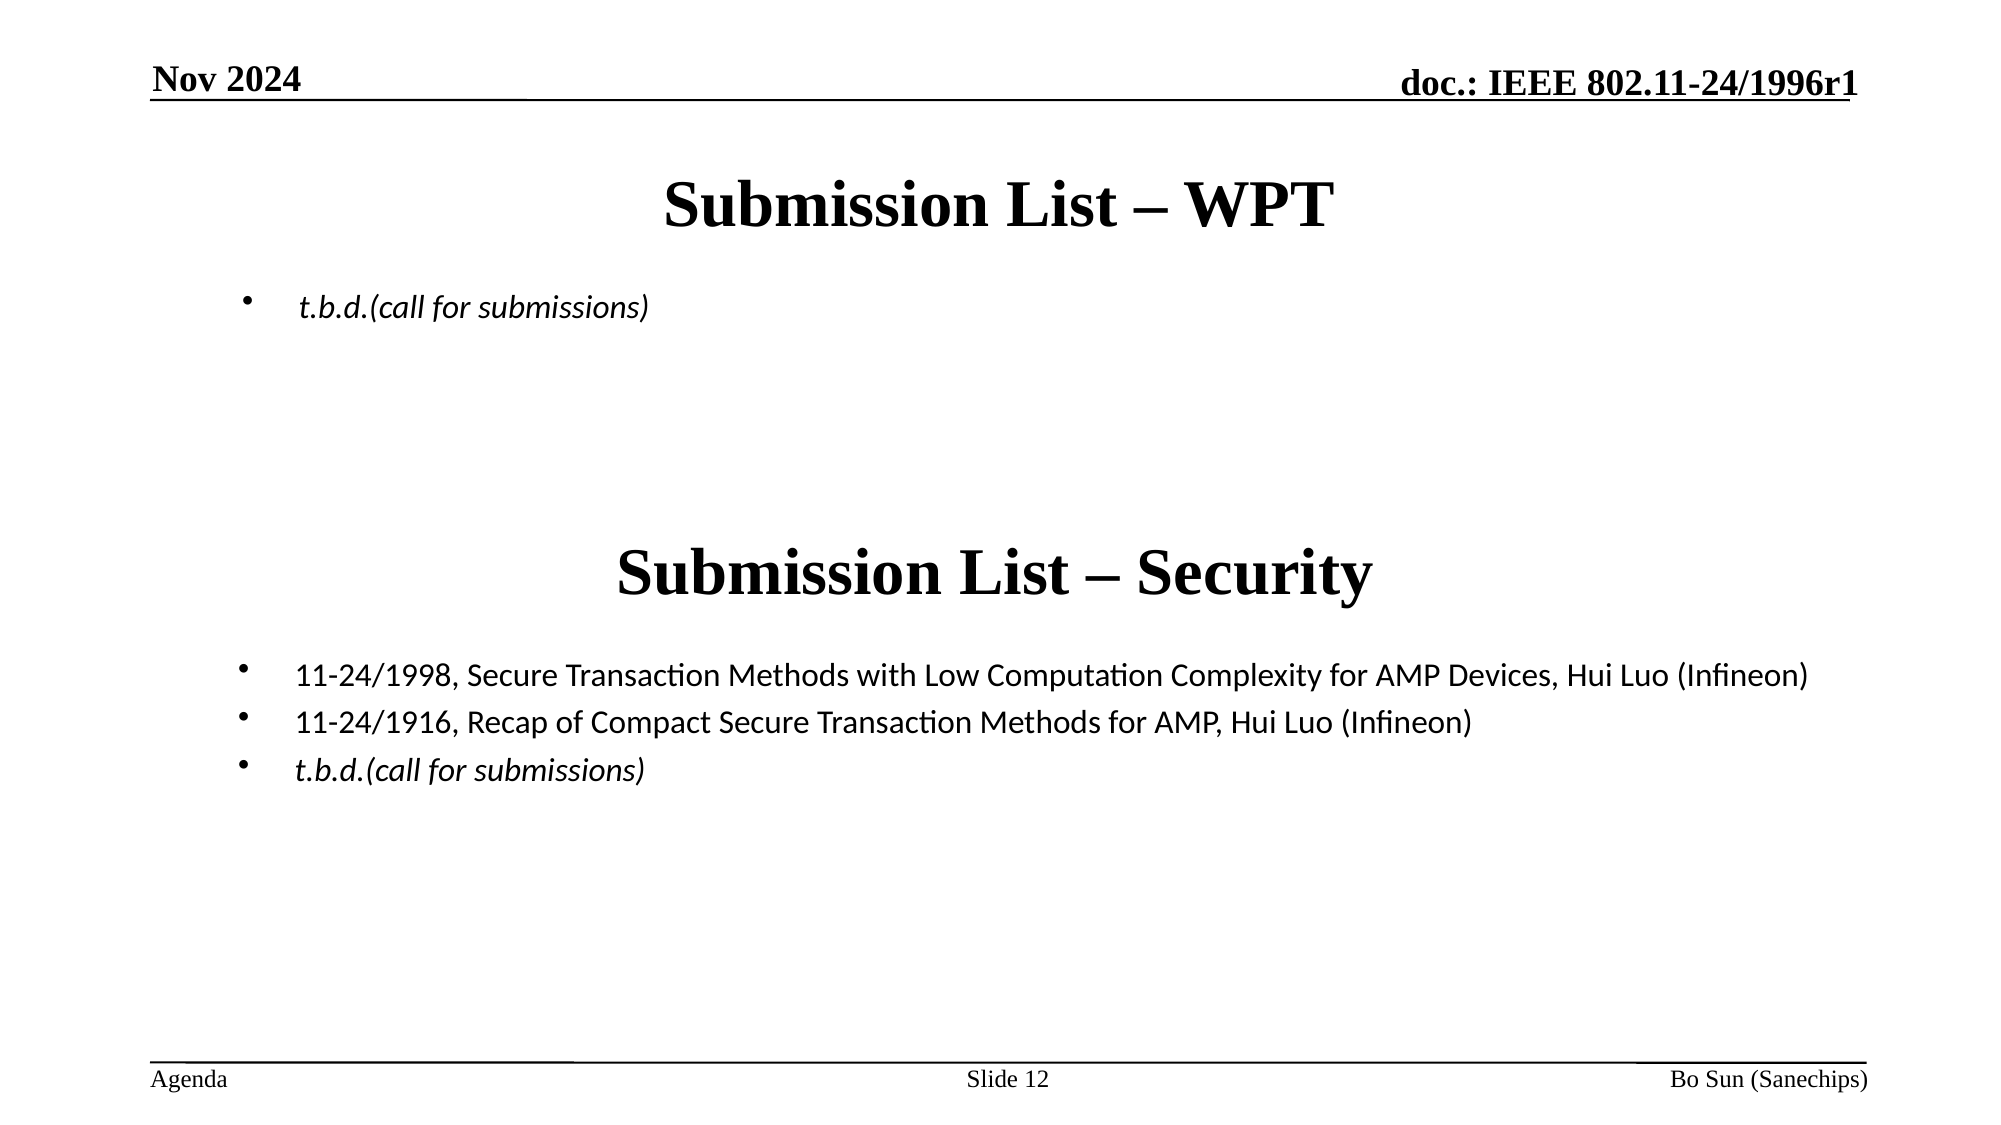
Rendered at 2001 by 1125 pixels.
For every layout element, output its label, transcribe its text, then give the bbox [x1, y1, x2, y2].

text_box t.b.d.(call for submissions) [152, 277, 1828, 467]
slide_number Slide [949, 1061, 1067, 1123]
text_box 11-24/1998, Secure Transaction Methods with Low Computation Complexity for AMP Devices, Hui Luo (Infineon) 11-24/1916, Recap of Compact Secure Transaction Methods for AMP, Hui Luo (Infineon) t.b.d.(call for submissions) [148, 645, 1869, 835]
text_box Submission List – Security [145, 480, 1846, 656]
text_box Submission List – WPT [149, 112, 1850, 288]
footer Bo Sun (Sanechips) [1171, 1061, 1869, 1093]
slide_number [152, 54, 563, 100]
